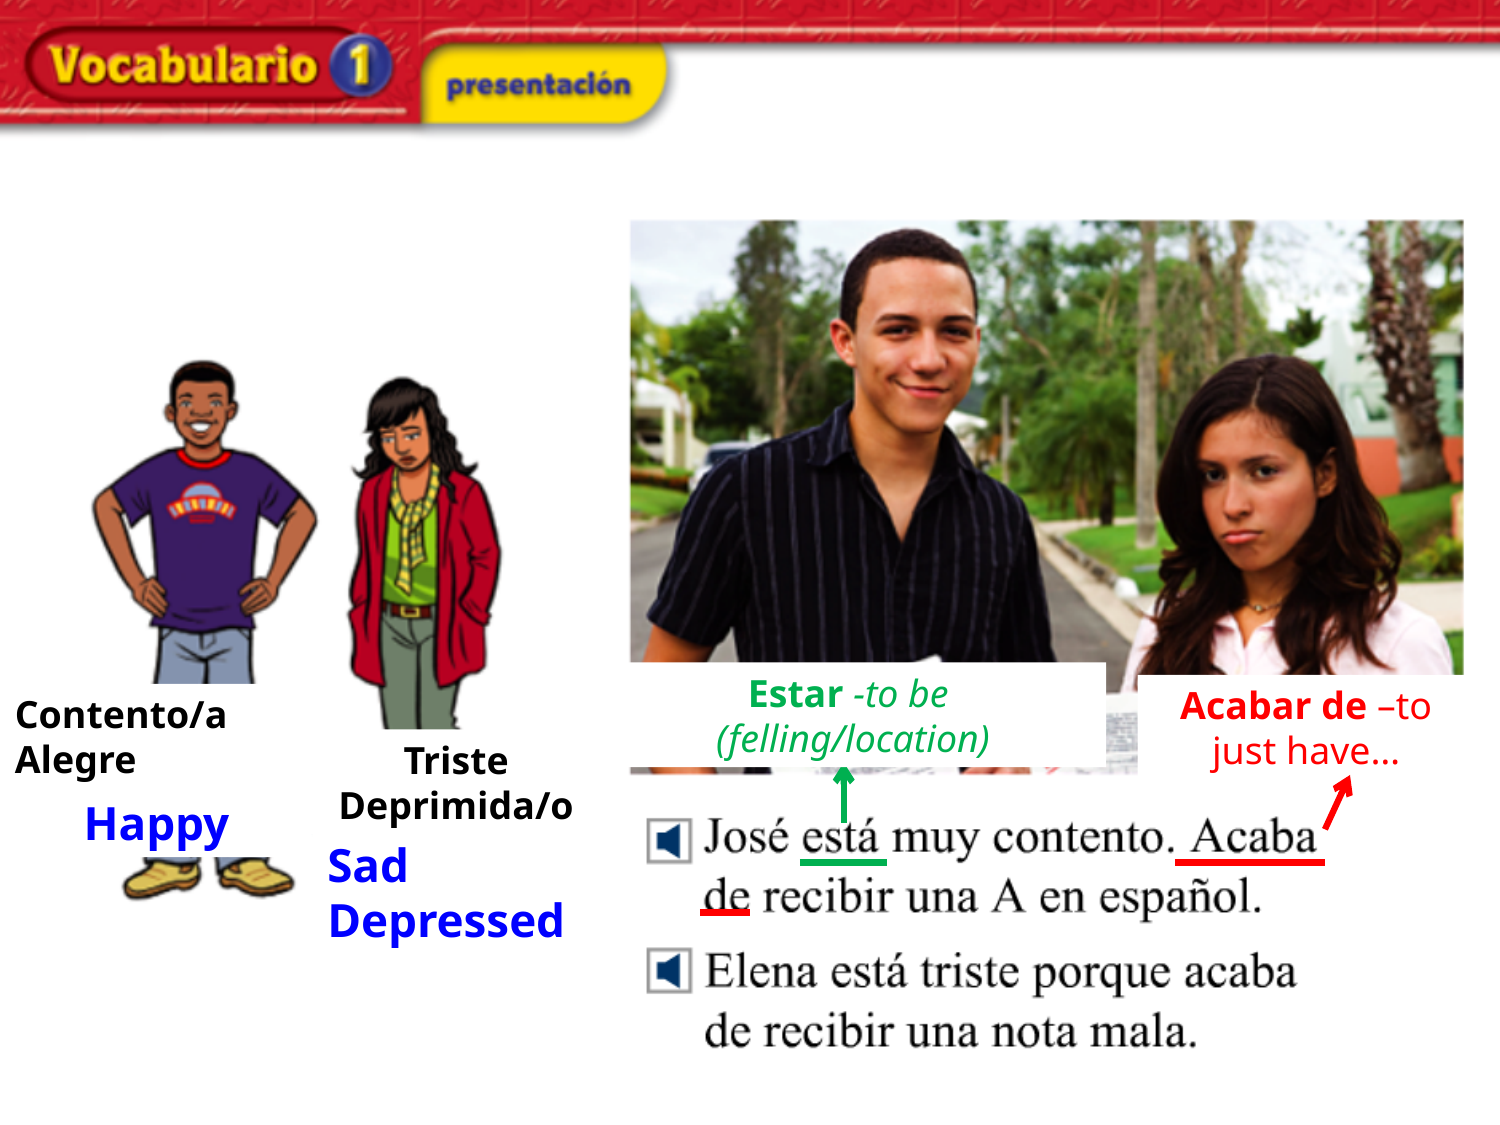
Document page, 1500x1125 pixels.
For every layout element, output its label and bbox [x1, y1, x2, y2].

picture [0, 0, 1500, 1092]
text_box [1324, 774, 1351, 830]
